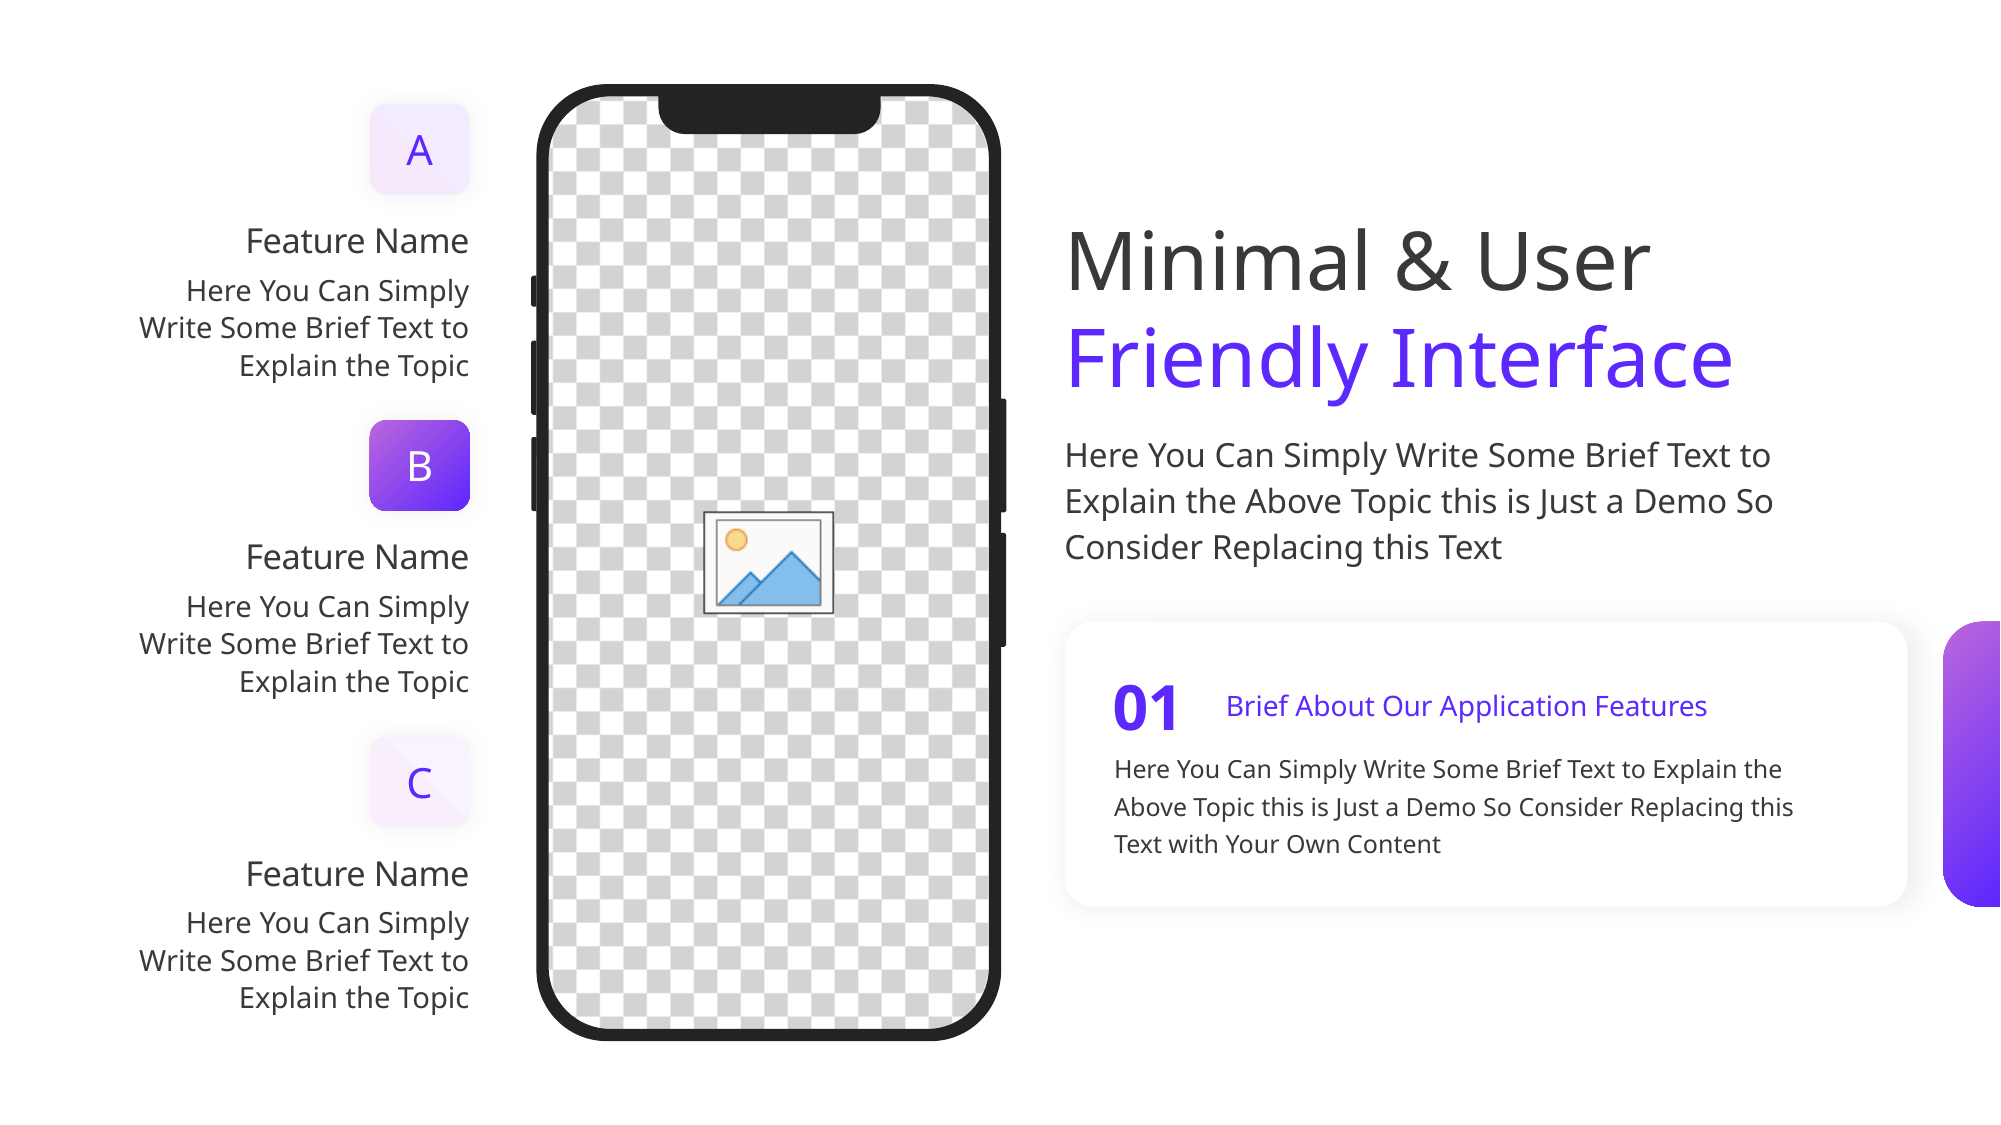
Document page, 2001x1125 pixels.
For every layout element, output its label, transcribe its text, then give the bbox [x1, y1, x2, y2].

text_box Here You Can Simply Write Some Brief Text to Explain the Topic [76, 894, 485, 1022]
text_box Here You Can Simply Write Some Brief Text to Explain the Topic [76, 578, 485, 706]
text_box Here You Can Simply Write Some Brief Text to Explain the Above Topic this is Just a Demo So Consider Replacing this Text [1049, 420, 1876, 574]
text_box [369, 420, 470, 511]
text_box Minimal & User Friendly Interface [1049, 201, 1876, 412]
text_box Feature Name [76, 528, 485, 578]
text_box A [391, 116, 448, 182]
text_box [531, 84, 1007, 1041]
text_box [369, 103, 470, 195]
text_box Feature Name [76, 844, 485, 894]
text_box B [391, 432, 449, 498]
text_box Feature Name [76, 211, 485, 262]
text_box Here You Can Simply Write Some Brief Text to Explain the Topic [76, 262, 485, 390]
text_box [1943, 621, 2000, 907]
text_box C [391, 749, 448, 814]
text_box [369, 736, 470, 828]
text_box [1064, 621, 1908, 907]
